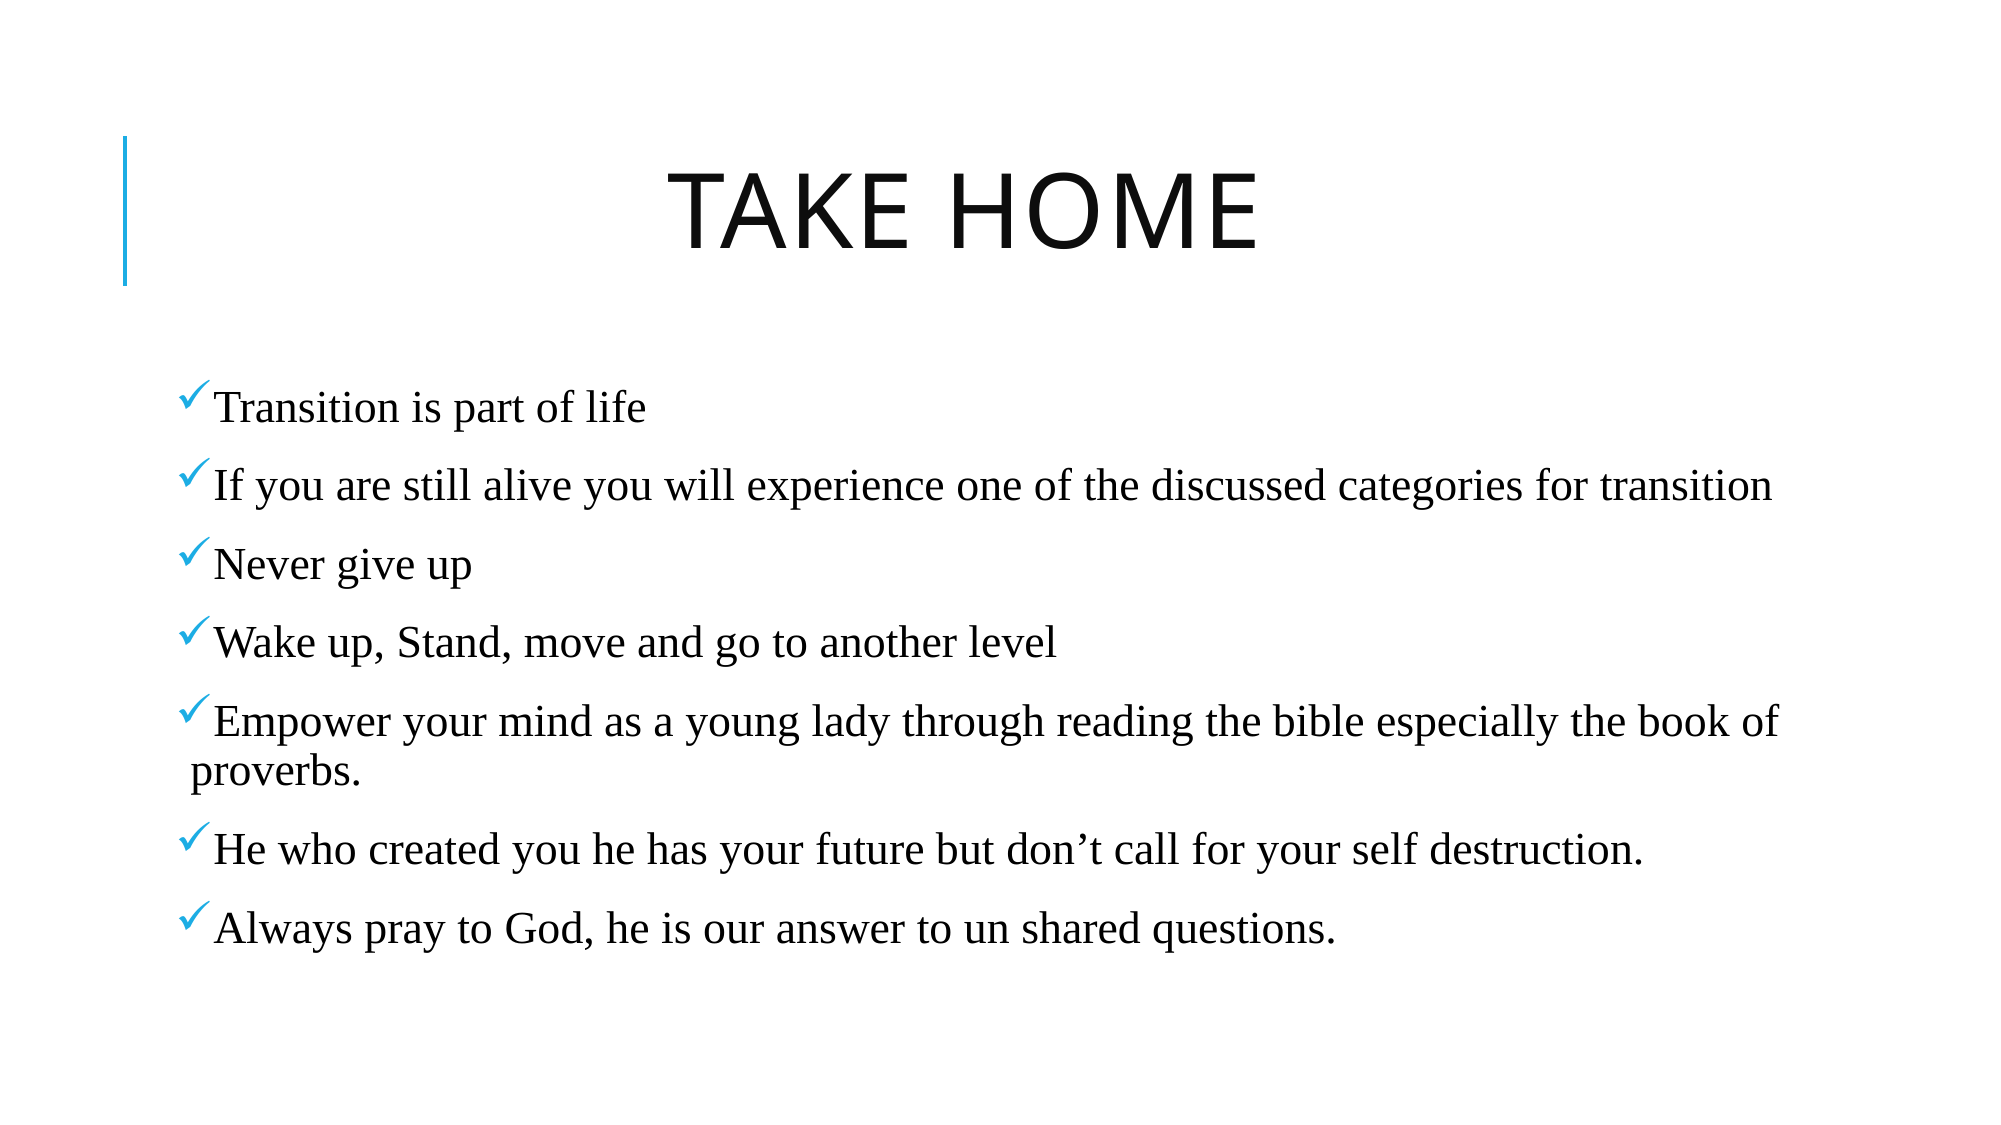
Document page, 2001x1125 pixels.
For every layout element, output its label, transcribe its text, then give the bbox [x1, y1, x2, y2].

title Take home [168, 96, 1763, 342]
list Transition is part of life If you are still alive you will experience one of the discussed categories for transition Never give up Wake up, Stand, move and go to another level Empower your mind as a young lady through reading the bible especially the book of proverbs. He who created you he has your future but don’t call for your self destruction. Always pray to God, he is our answer to un shared questions. [168, 375, 1918, 1035]
